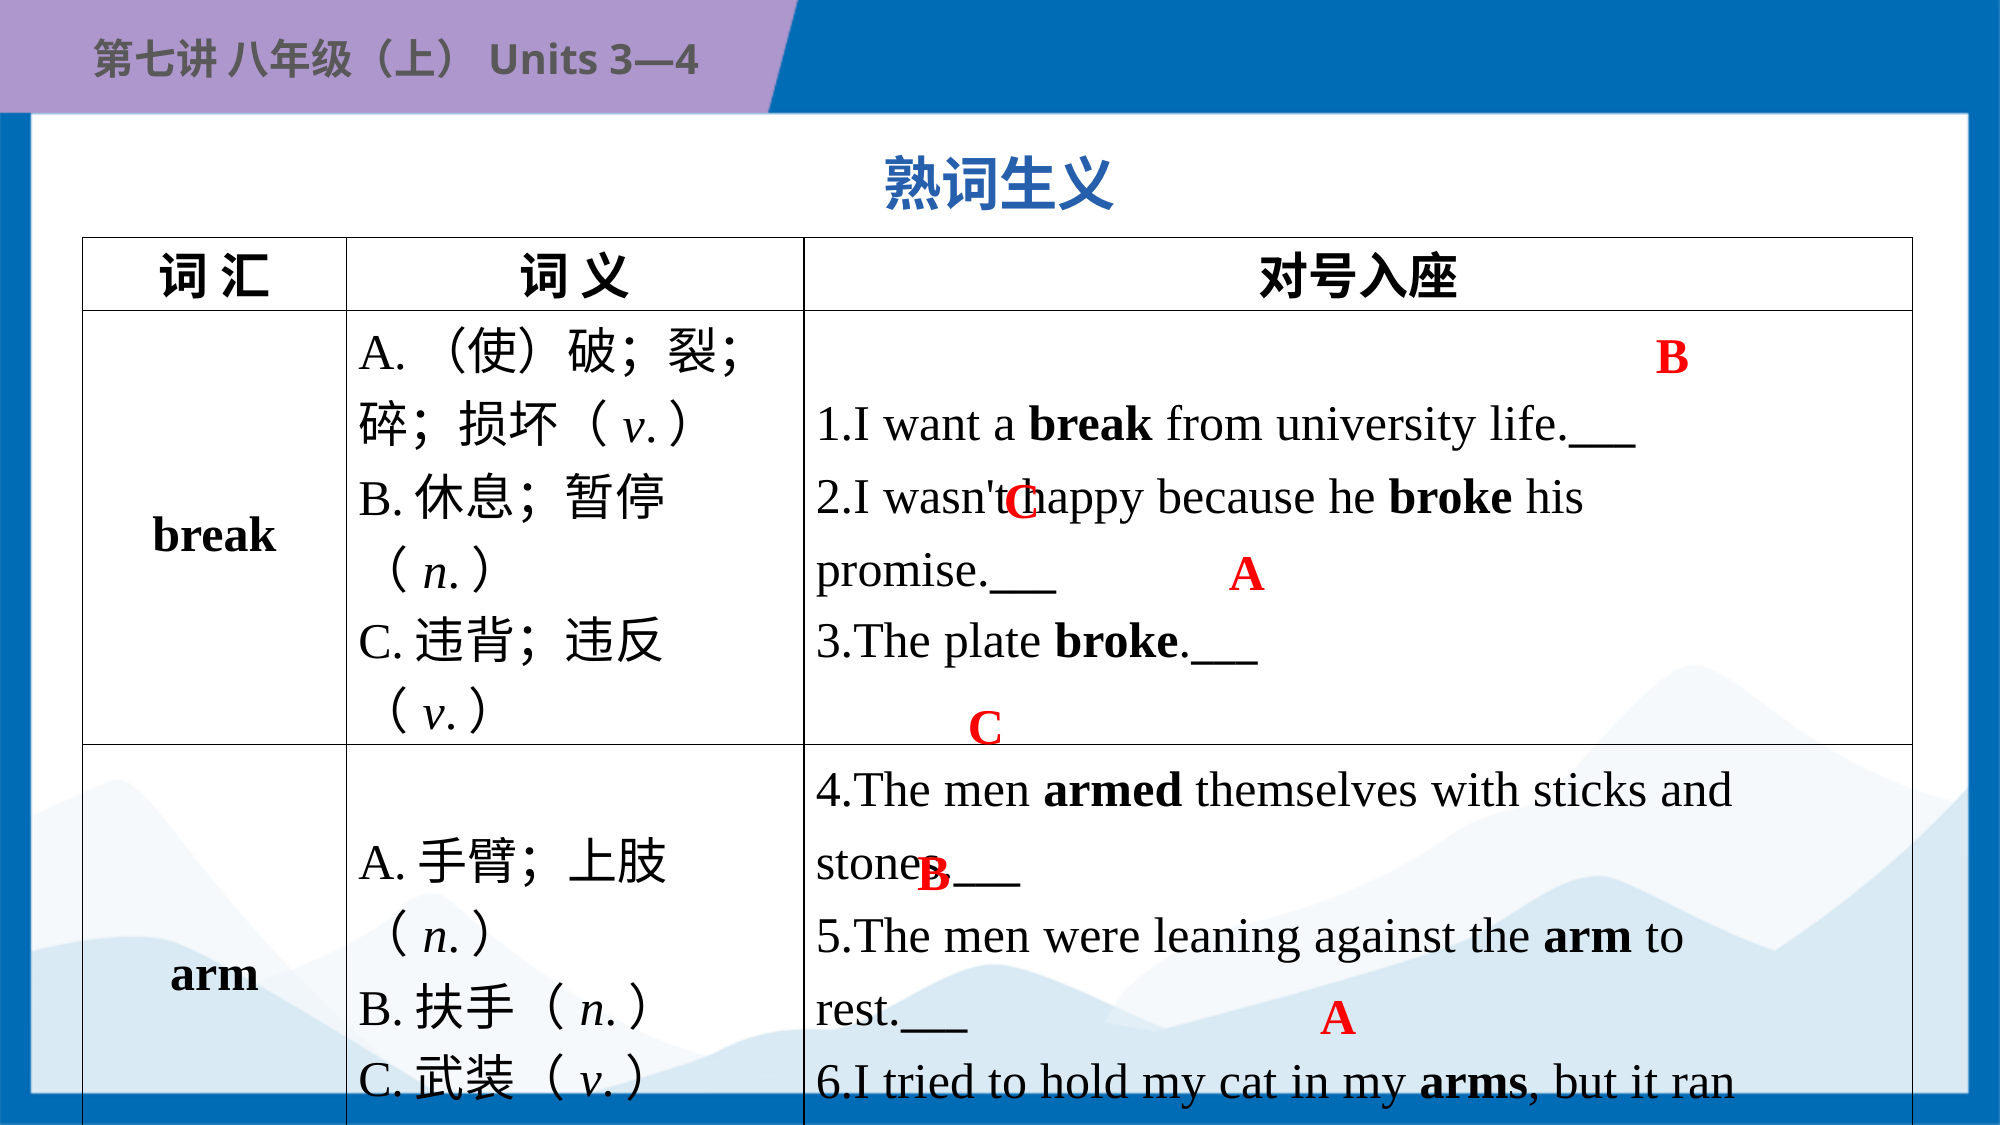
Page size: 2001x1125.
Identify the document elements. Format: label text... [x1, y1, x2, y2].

table_cell A.手臂；上肢 （n.） B.扶手（n.） C.武装（v.） [347, 745, 803, 1125]
text_box A [1301, 973, 1375, 1040]
table_header 对号入座 [805, 238, 1912, 310]
text_box C [985, 458, 1059, 525]
table_cell 1.I want a break from university life.___ 2.I wasn't happy because he broke his promise.___ 3.The plate broke.___ [805, 311, 1912, 744]
picture [0, 0, 2000, 1125]
table_cell A.（使）破；裂； 碎；损坏（v.） B.休息；暂停（n.） C.违背；违反（v.） [347, 311, 803, 744]
text_box 熟词生义 [82, 146, 1917, 217]
table_cell arm [83, 745, 346, 1125]
text_box B [898, 829, 969, 896]
table_cell 4.The men armed themselves with sticks and stones.___ 5.The men were leaning against the arm to rest.___ 6.I tried to hold my cat in my arms, but it ran away from me in fear.___ [805, 745, 1912, 1125]
table_header 词 义 [347, 238, 803, 310]
text_box A [1210, 529, 1284, 596]
table_header 词 汇 [83, 238, 346, 310]
table_cell break [83, 311, 346, 744]
text_box C [949, 683, 1023, 750]
text_box B [1637, 312, 1708, 379]
